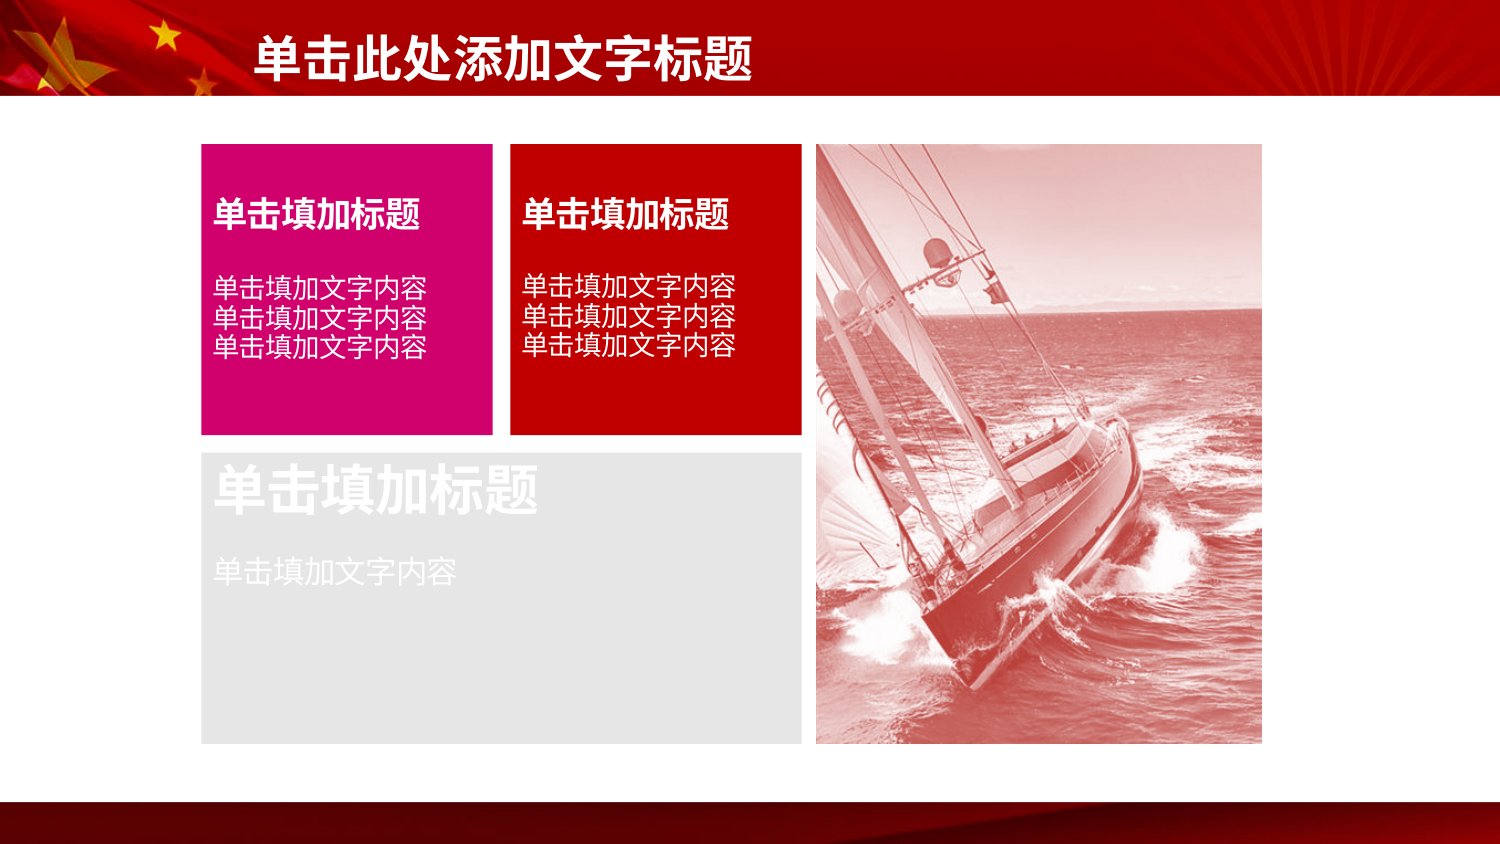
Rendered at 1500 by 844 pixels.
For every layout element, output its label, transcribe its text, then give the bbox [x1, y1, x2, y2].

picture [816, 144, 1262, 744]
picture [0, 803, 1500, 844]
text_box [201, 452, 802, 744]
picture [0, 0, 1500, 95]
text_box 单击填加标题 单击填加文字内容 单击填加文字内容 单击填加文字内容 [201, 144, 493, 436]
text_box 单击填加标题 单击填加文字内容 单击填加文字内容 单击填加文字内容 [510, 144, 802, 436]
